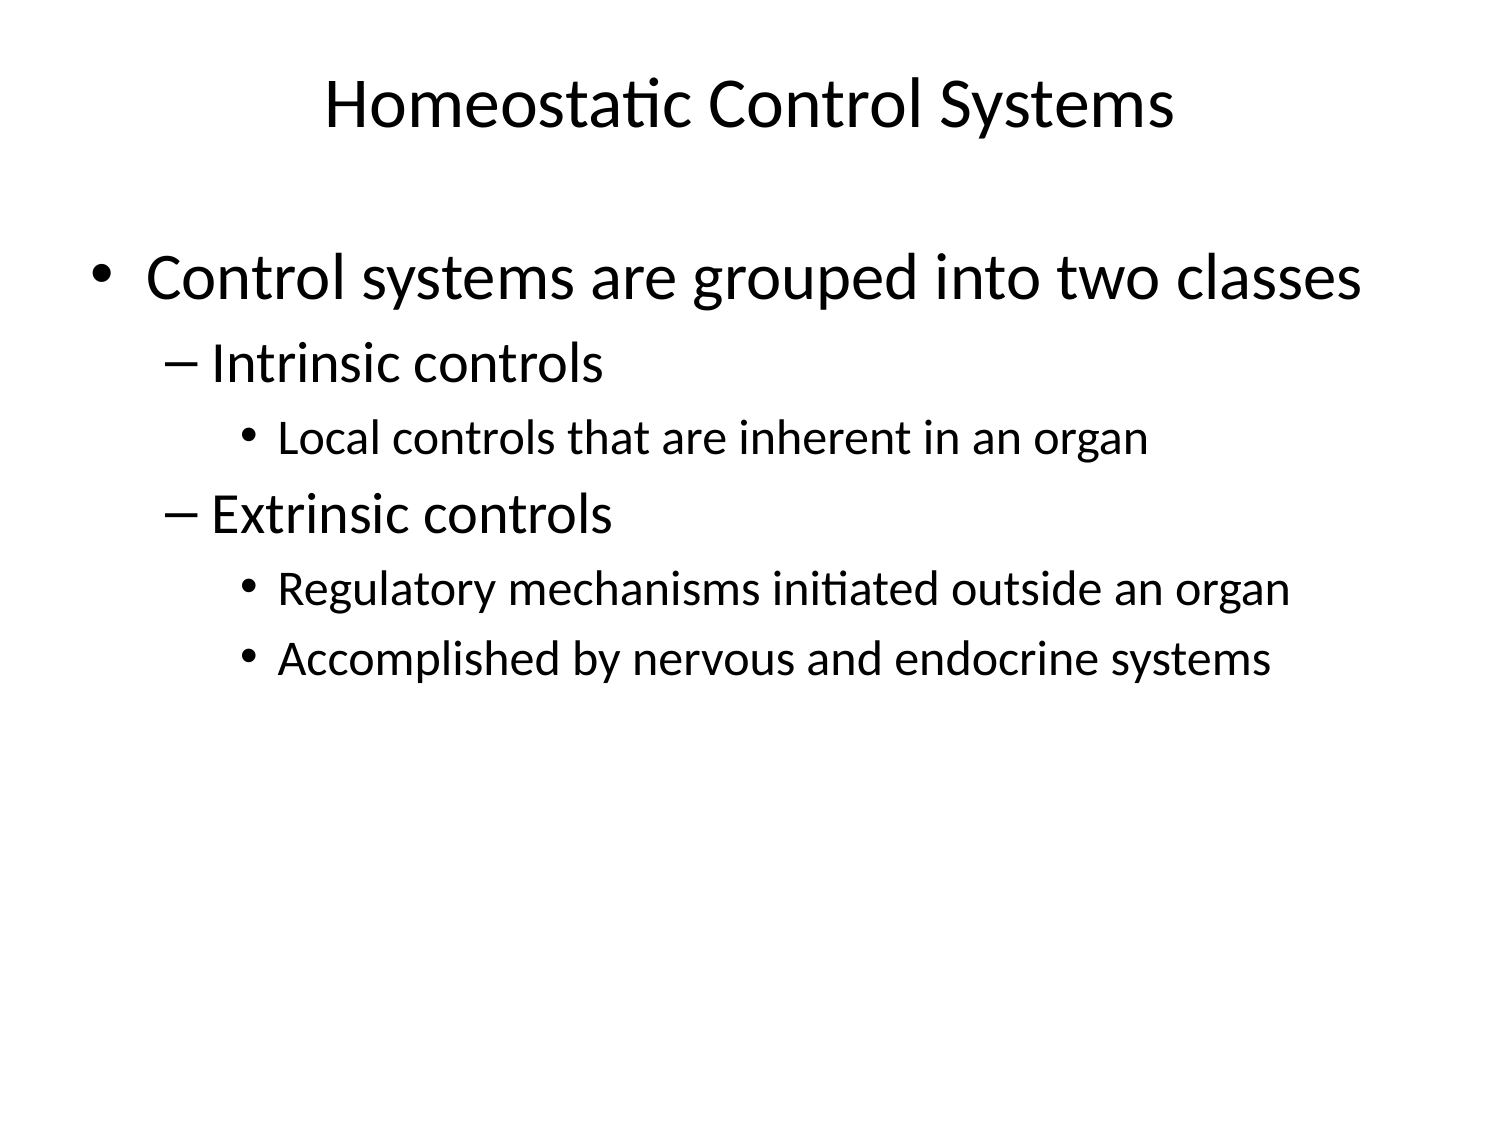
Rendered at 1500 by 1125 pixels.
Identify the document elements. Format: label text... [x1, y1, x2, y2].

text_box Control systems are grouped into two classes Intrinsic controls Local controls that are inherent in an organ Extrinsic controls Regulatory mechanisms initiated outside an organ Accomplished by nervous and endocrine systems [74, 224, 1425, 900]
title Homeostatic Control Systems [75, 47, 1425, 150]
